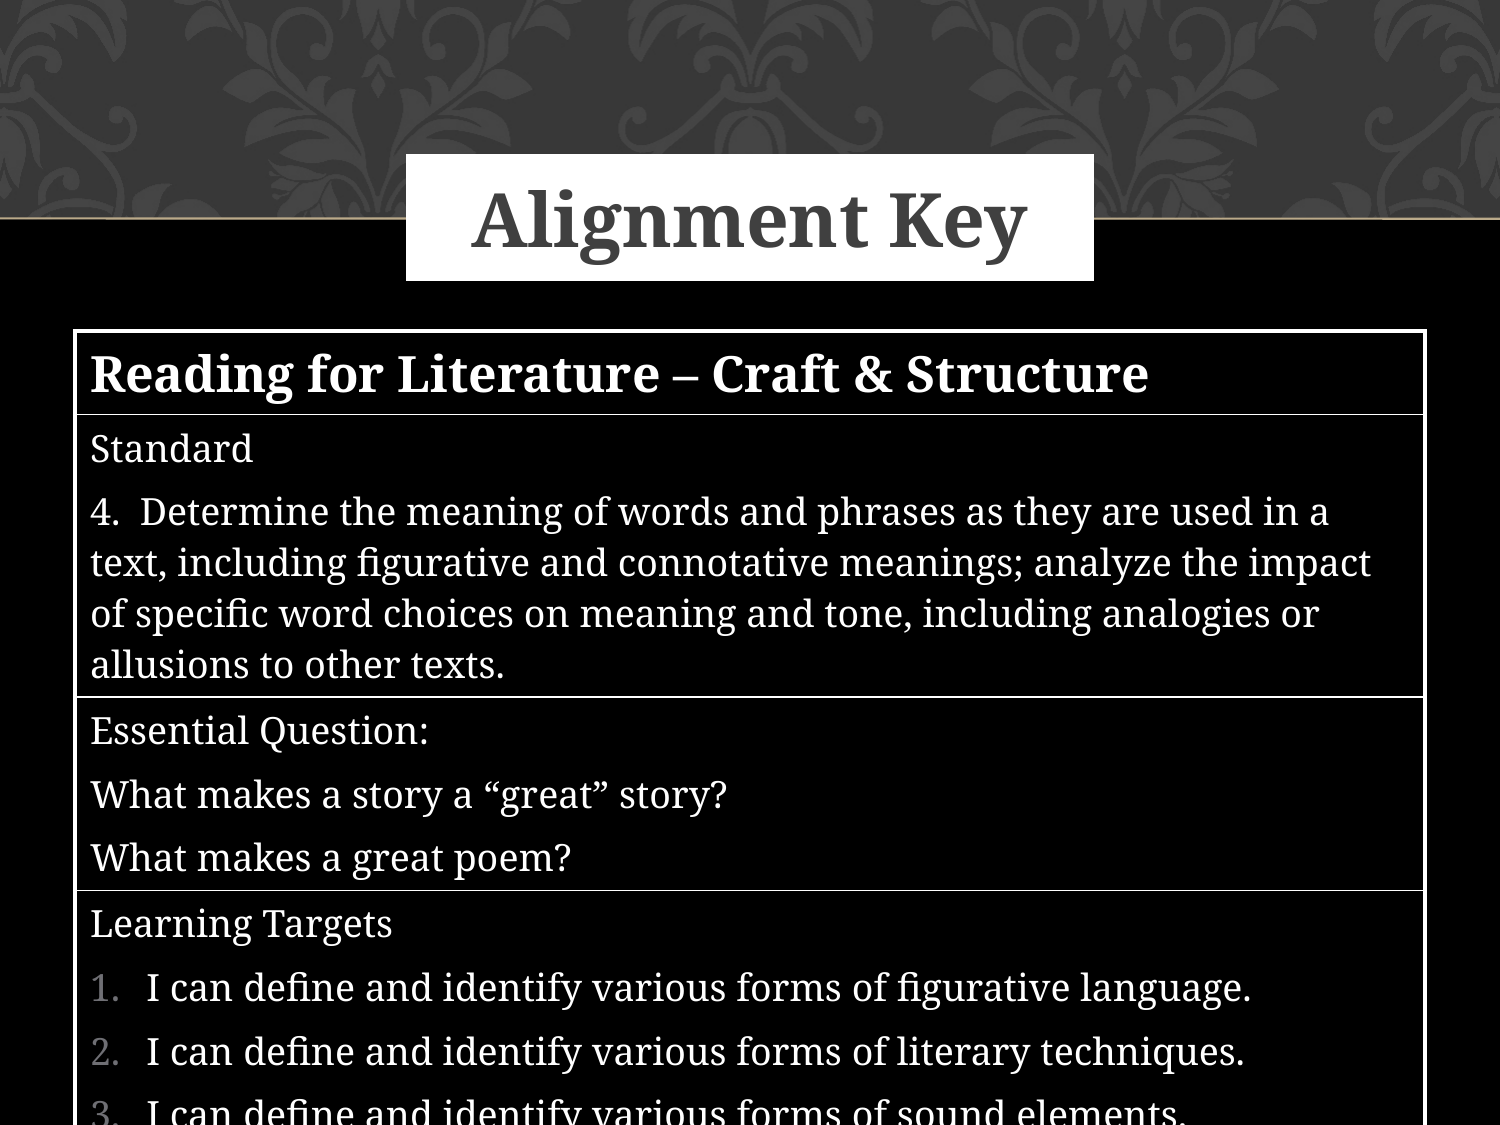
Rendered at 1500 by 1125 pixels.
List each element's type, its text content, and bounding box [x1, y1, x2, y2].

table_cell Standard 4. Determine the meaning of words and phrases as they are used in a text, including figurative and connotative meanings; analyze the impact of specific word choices on meaning and tone, including analogies or allusions to other texts. [77, 415, 1423, 696]
table_cell Essential Question: What makes a story a “great” story? What makes a great poem? [77, 698, 1423, 890]
table_cell Learning Targets I can define and identify various forms of figurative language. I can define and identify various forms of literary techniques. I can define and identify various forms of sound elements. I can analyze why an author chose certain words or phrases to contribute to the meaning and mood. [77, 891, 1423, 1125]
title Alignment Key [406, 154, 1094, 281]
table_header Reading for Literature – Craft & Structure [77, 333, 1423, 414]
